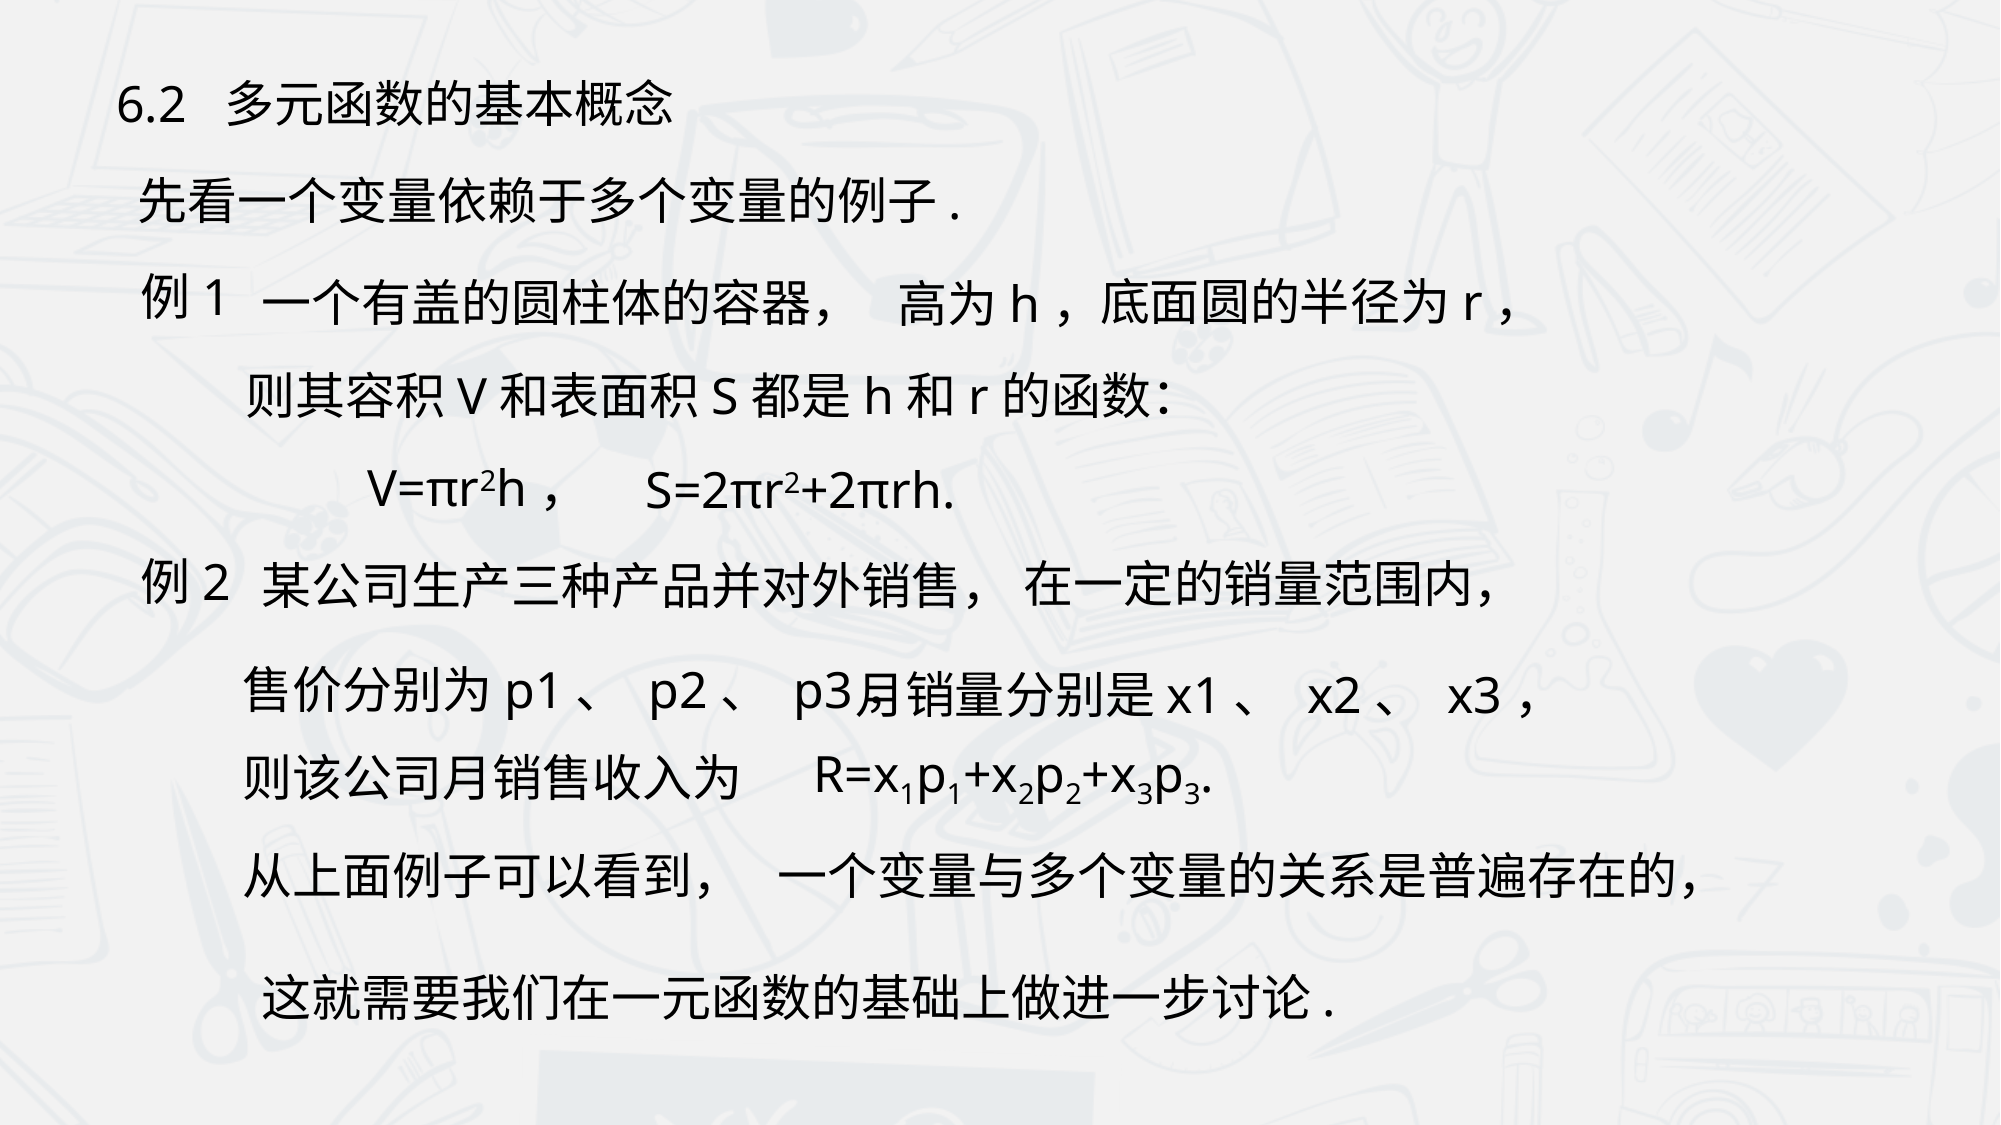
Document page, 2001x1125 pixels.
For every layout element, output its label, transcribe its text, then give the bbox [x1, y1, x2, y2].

text_box 一个有盖的圆柱体的容器， [202, 286, 1041, 339]
text_box S=2πr2+2πrh. [574, 473, 2000, 526]
text_box 从上面例子可以看到， [184, 859, 718, 912]
text_box 一个变量与多个变量的关系是普遍存在的， [718, 859, 2000, 912]
text_box 则其容积V和表面积S都是h和r的函数： [187, 379, 1783, 432]
text_box 例2 [58, 565, 1774, 618]
text_box 例1 [58, 280, 1654, 333]
text_box 月销量分别是x1、 x2、 x3， [796, 678, 2000, 731]
text_box 这就需要我们在一元函数的基础上做进一步讨论. [202, 980, 1918, 1034]
text_box V=πr2h， [308, 471, 1904, 524]
text_box 则该公司月销售收入为 [184, 760, 1899, 814]
text_box 底面圆的半径为r， [1041, 285, 2000, 338]
text_box 先看一个变量依赖于多个变量的例子. [78, 184, 1674, 237]
text_box 高为h， [838, 287, 2000, 341]
text_box 6.2 多元函数的基本概念 [44, 87, 1640, 140]
text_box 售价分别为p1、 p2、 p3， [184, 673, 1899, 727]
text_box 在一定的销量范围内， [965, 567, 2000, 620]
text_box 某公司生产三种产品并对外销售， [202, 569, 1918, 623]
text_box R=x1p1+x2p2+x3p3. [754, 765, 2000, 818]
